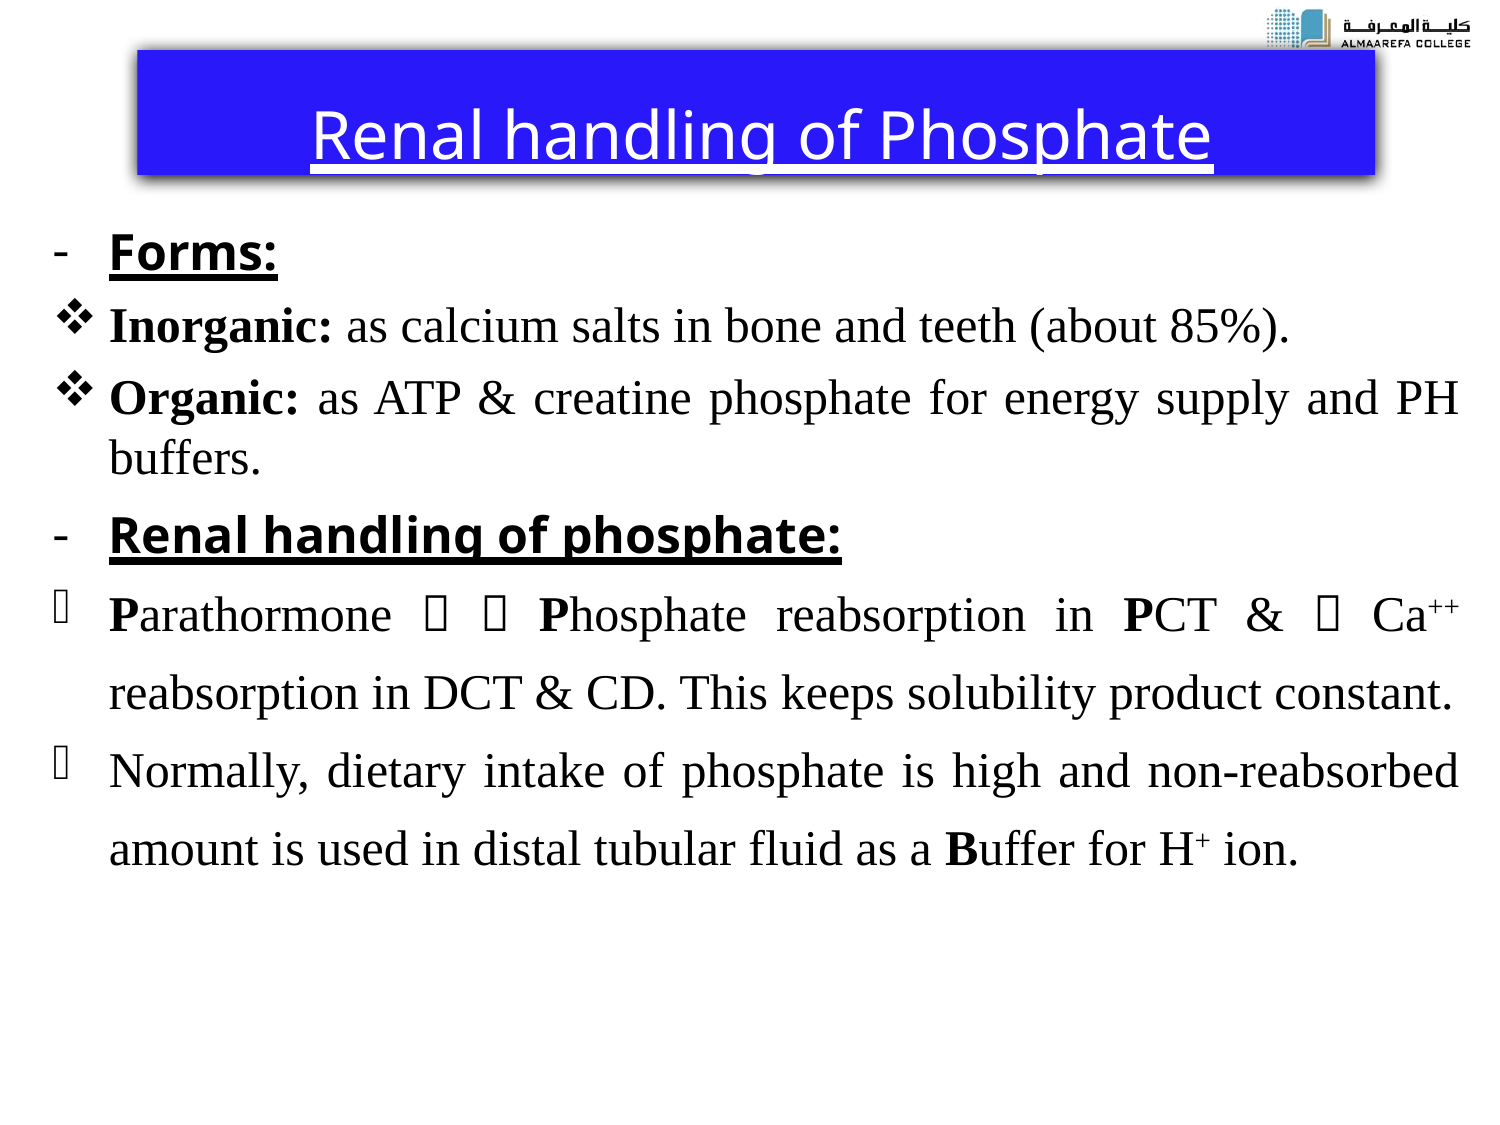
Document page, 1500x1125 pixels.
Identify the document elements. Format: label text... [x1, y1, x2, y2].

picture [1262, 0, 1475, 65]
list Forms: Inorganic: as calcium salts in bone and teeth (about 85%). Organic: as ATP & creatine phosphate for energy supply and PH buffers. Renal handling of phosphate: Parathormone   Phosphate reabsorption in PCT &  Ca++ reabsorption in DCT & CD. This keeps solubility product constant. Normally, dietary intake of phosphate is high and non-reabsorbed amount is used in distal tubular fluid as a Buffer for H+ ion. [37, 212, 1475, 1125]
title Renal handling of Phosphate [137, 50, 1375, 175]
